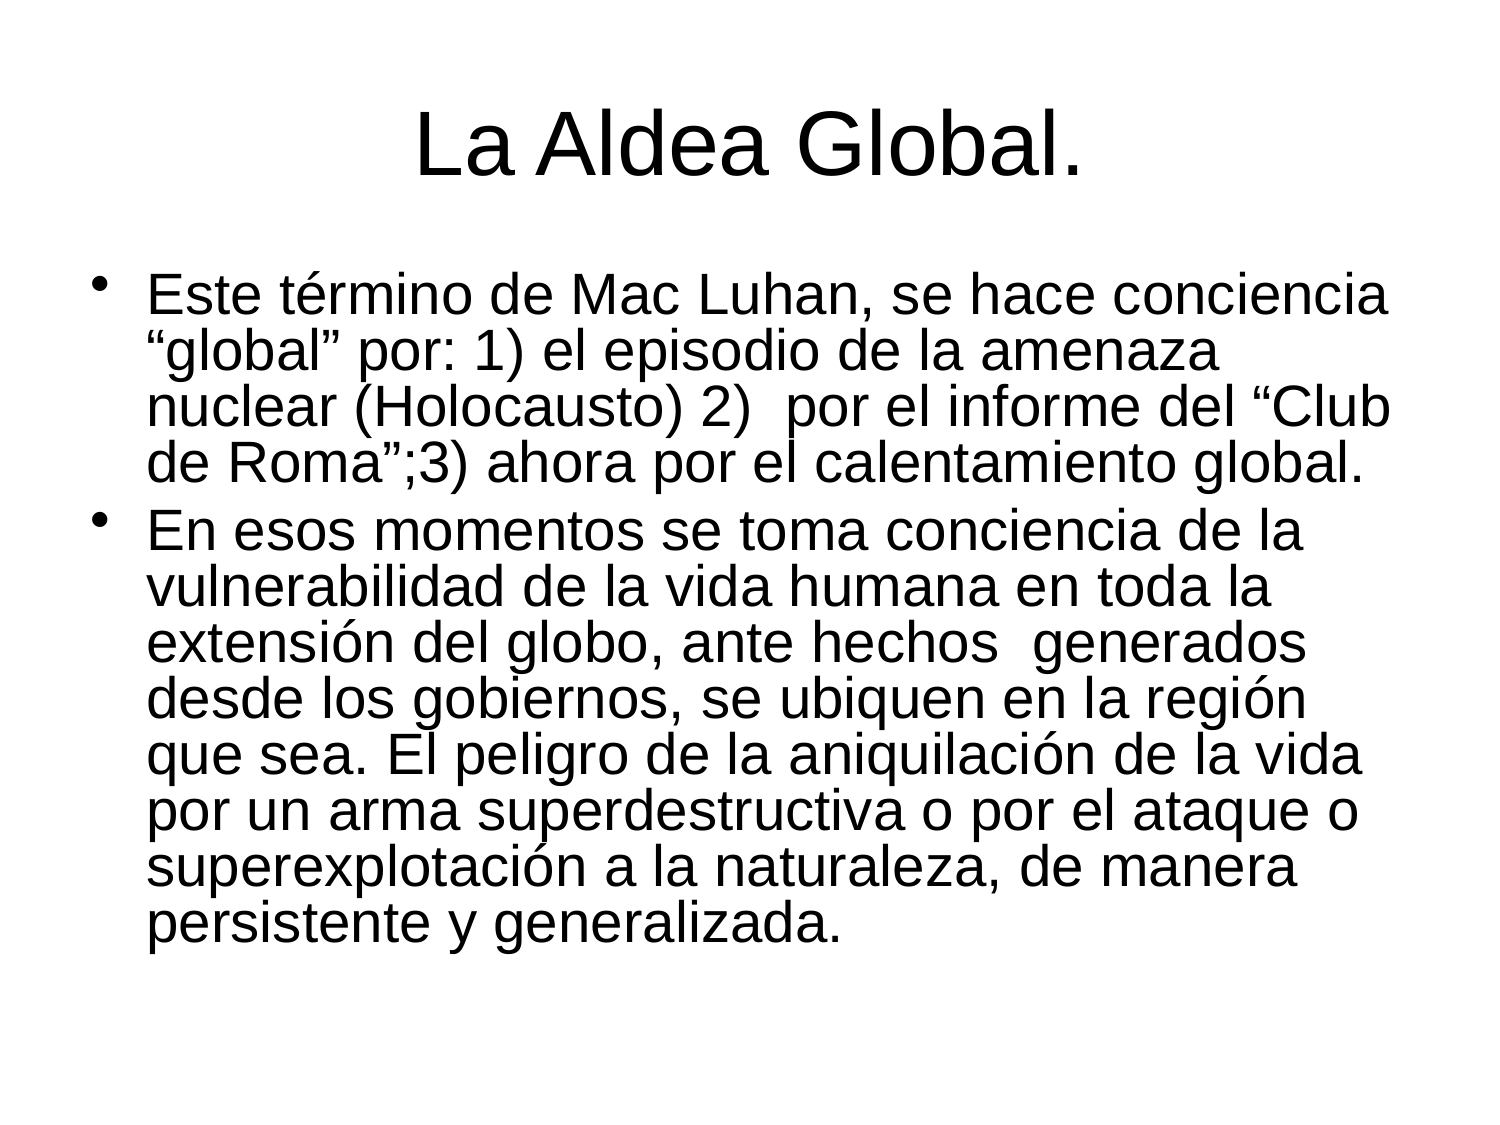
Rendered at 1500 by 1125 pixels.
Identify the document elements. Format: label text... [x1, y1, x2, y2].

title La Aldea Global. [74, 44, 1426, 233]
list Este término de Mac Luhan, se hace conciencia “global” por: 1) el episodio de la amenaza nuclear (Holocausto) 2) por el informe del “Club de Roma”;3) ahora por el calentamiento global. En esos momentos se toma conciencia de la vulnerabilidad de la vida humana en toda la extensión del globo, ante hechos generados desde los gobiernos, se ubiquen en la región que sea. El peligro de la aniquilación de la vida por un arma superdestructiva o por el ataque o superexplotación a la naturaleza, de manera persistente y generalizada. [74, 262, 1426, 1006]
